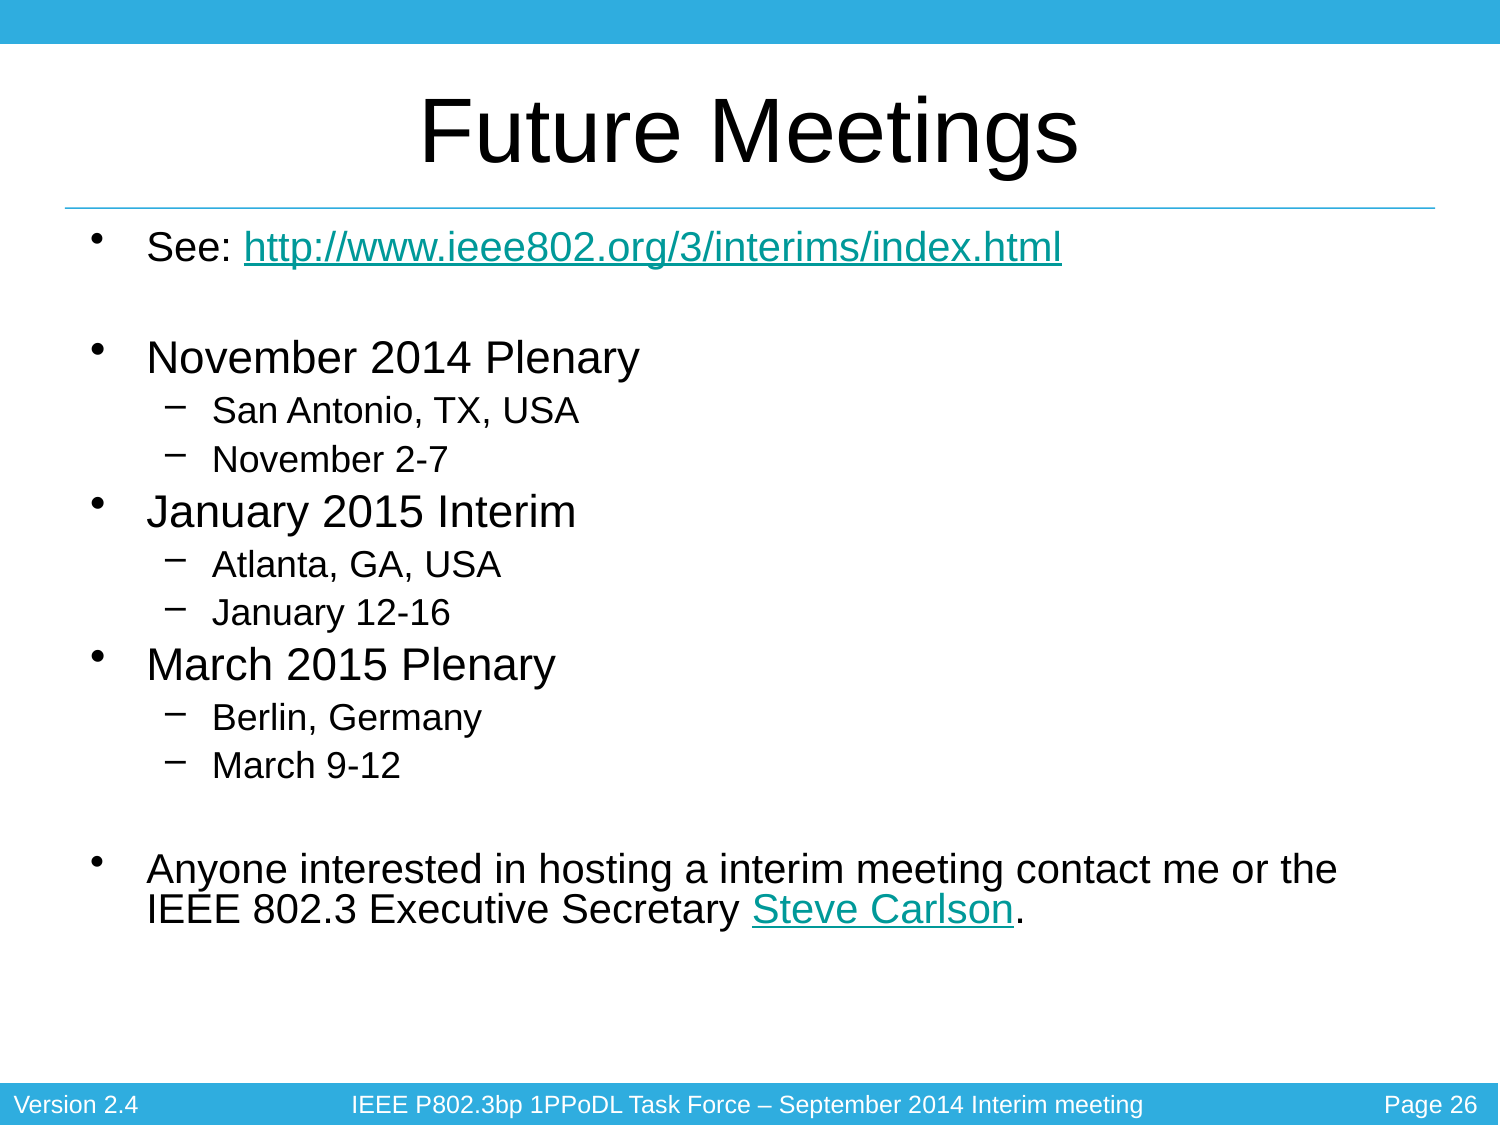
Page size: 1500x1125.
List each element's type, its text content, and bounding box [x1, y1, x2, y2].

list See: http://www.ieee802.org/3/interims/index.html November 2014 Plenary San Antonio, TX, USA November 2-7 January 2015 Interim Atlanta, GA, USA January 12-16 March 2015 Plenary Berlin, Germany March 9-12 Anyone interested in hosting a interim meeting contact me or the IEEE 802.3 Executive Secretary Steve Carlson. [74, 221, 1426, 977]
title Future Meetings [74, 66, 1426, 197]
